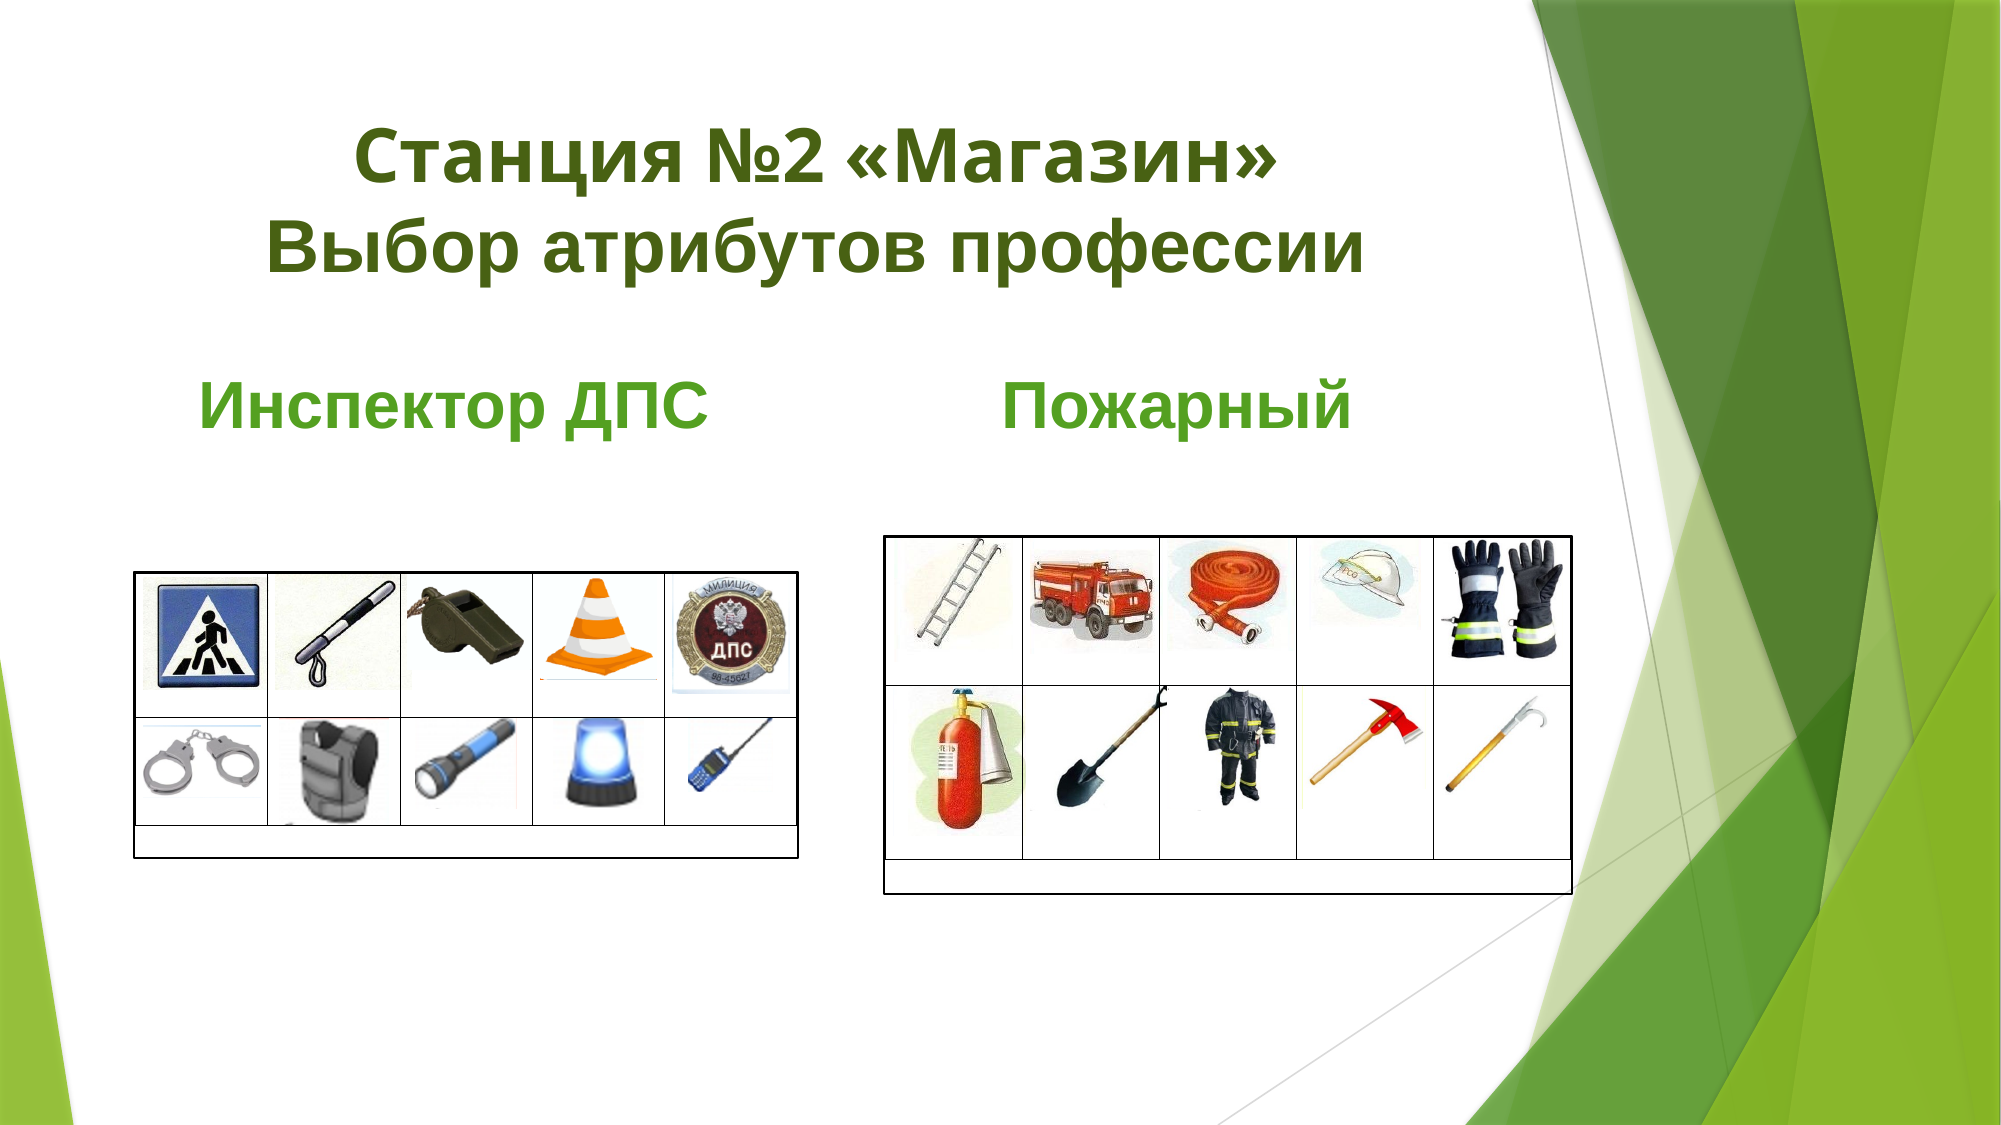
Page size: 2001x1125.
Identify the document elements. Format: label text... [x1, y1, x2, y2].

title Станция №2 «Магазин» Выбор атрибутов профессии [111, 99, 1522, 317]
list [884, 536, 1572, 894]
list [134, 572, 798, 858]
list Пожарный [834, 354, 1522, 449]
list Инспектор ДПС [110, 354, 798, 449]
